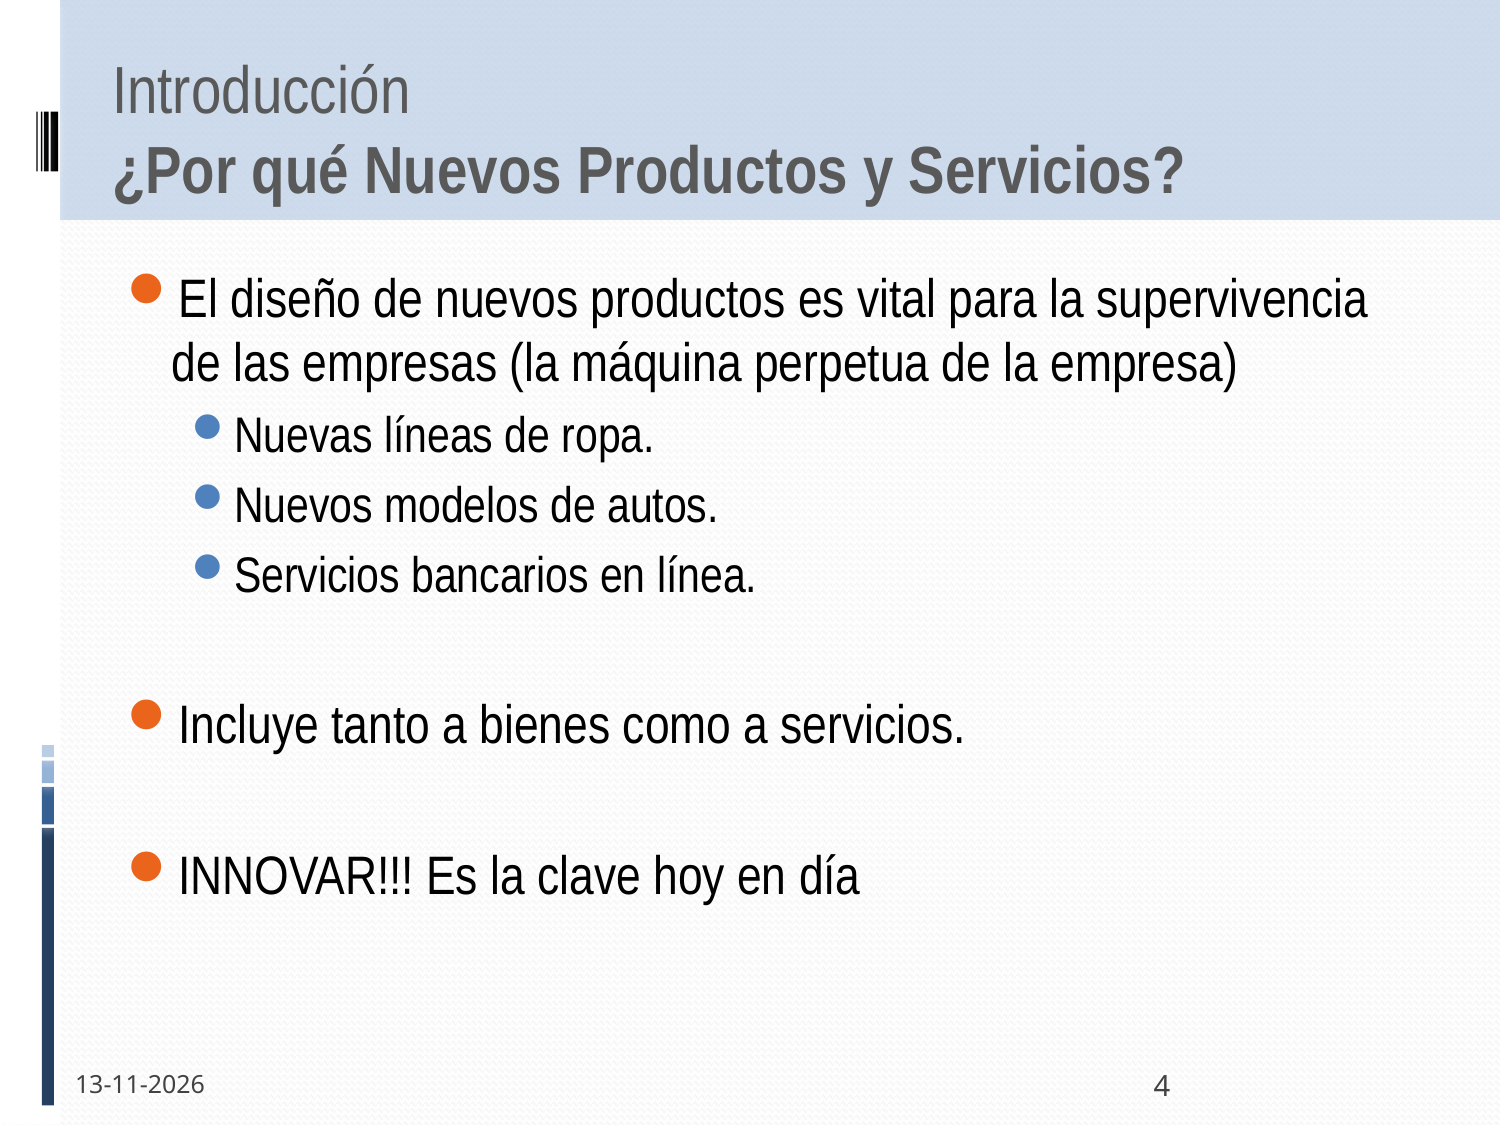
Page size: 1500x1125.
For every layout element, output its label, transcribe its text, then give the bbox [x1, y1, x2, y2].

list El diseño de nuevos productos es vital para la supervivencia de las empresas (la máquina perpetua de la empresa) Nuevas líneas de ropa. Nuevos modelos de autos. Servicios bancarios en línea. Incluye tanto a bienes como a servicios. INNOVAR!!! Es la clave hoy en día [111, 255, 1436, 1038]
title Introducción ¿Por qué Nuevos Productos y Servicios? [111, 18, 1436, 207]
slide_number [75, 1042, 243, 1103]
slide_number 4 [1045, 1046, 1171, 1107]
